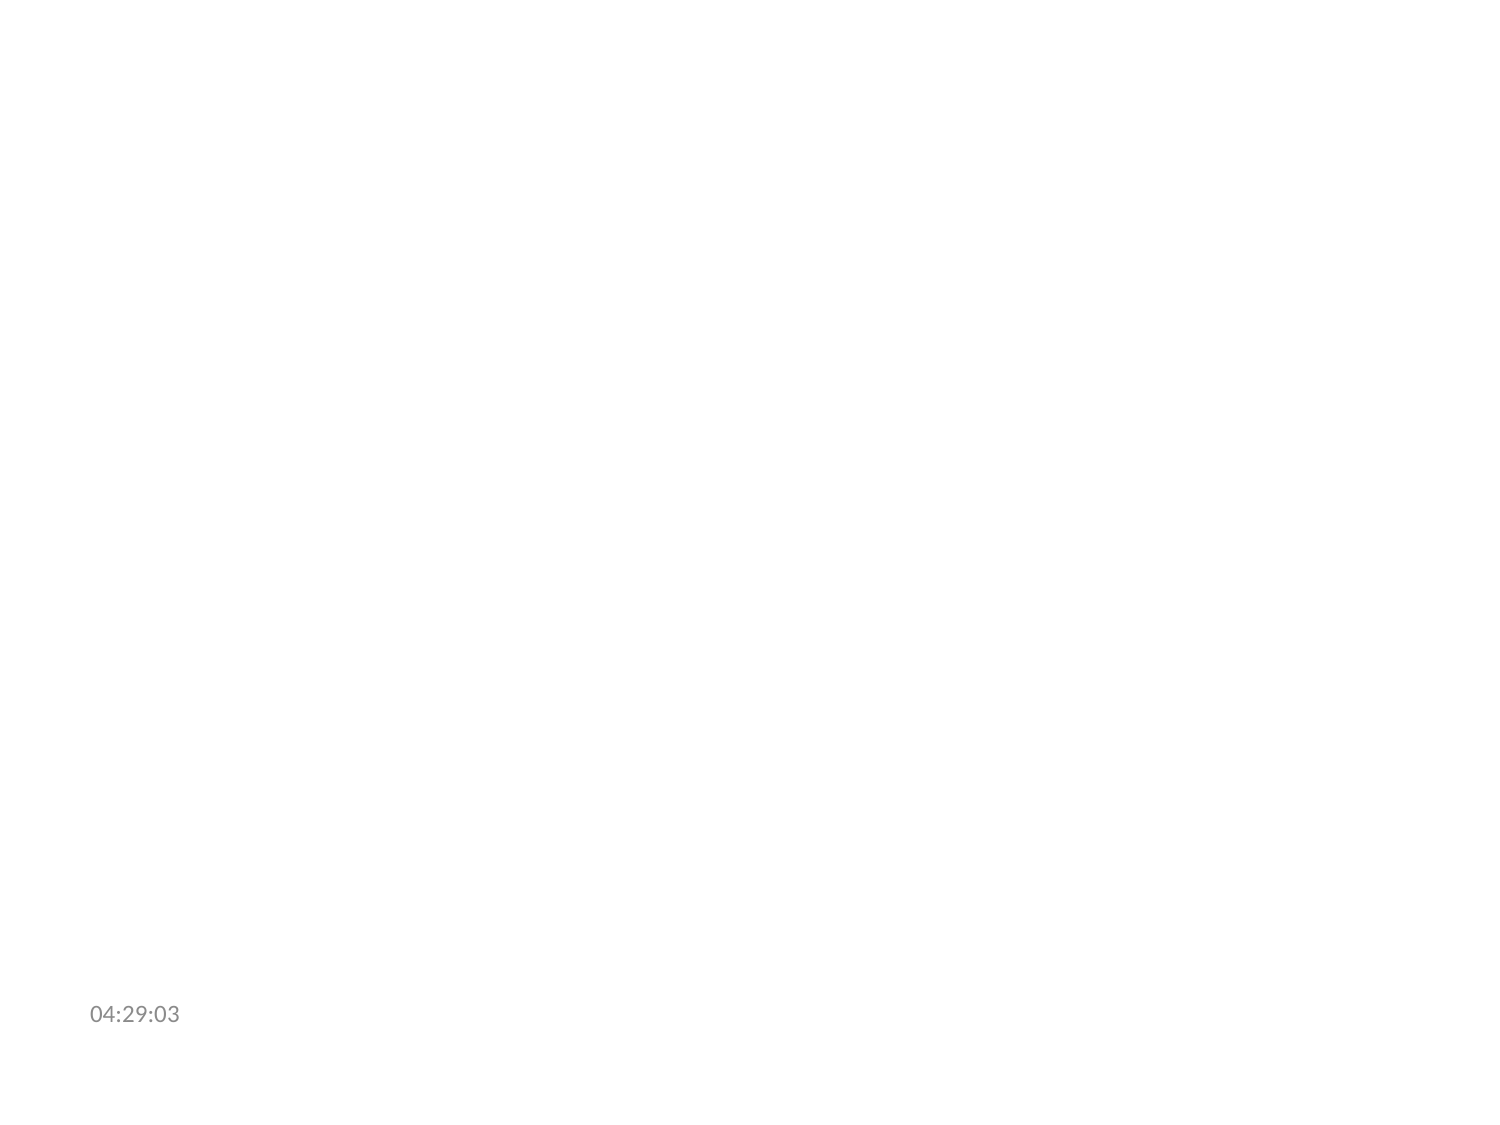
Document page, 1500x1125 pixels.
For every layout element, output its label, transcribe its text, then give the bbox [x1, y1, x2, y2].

text_box 15:35:09 [75, 982, 425, 1043]
